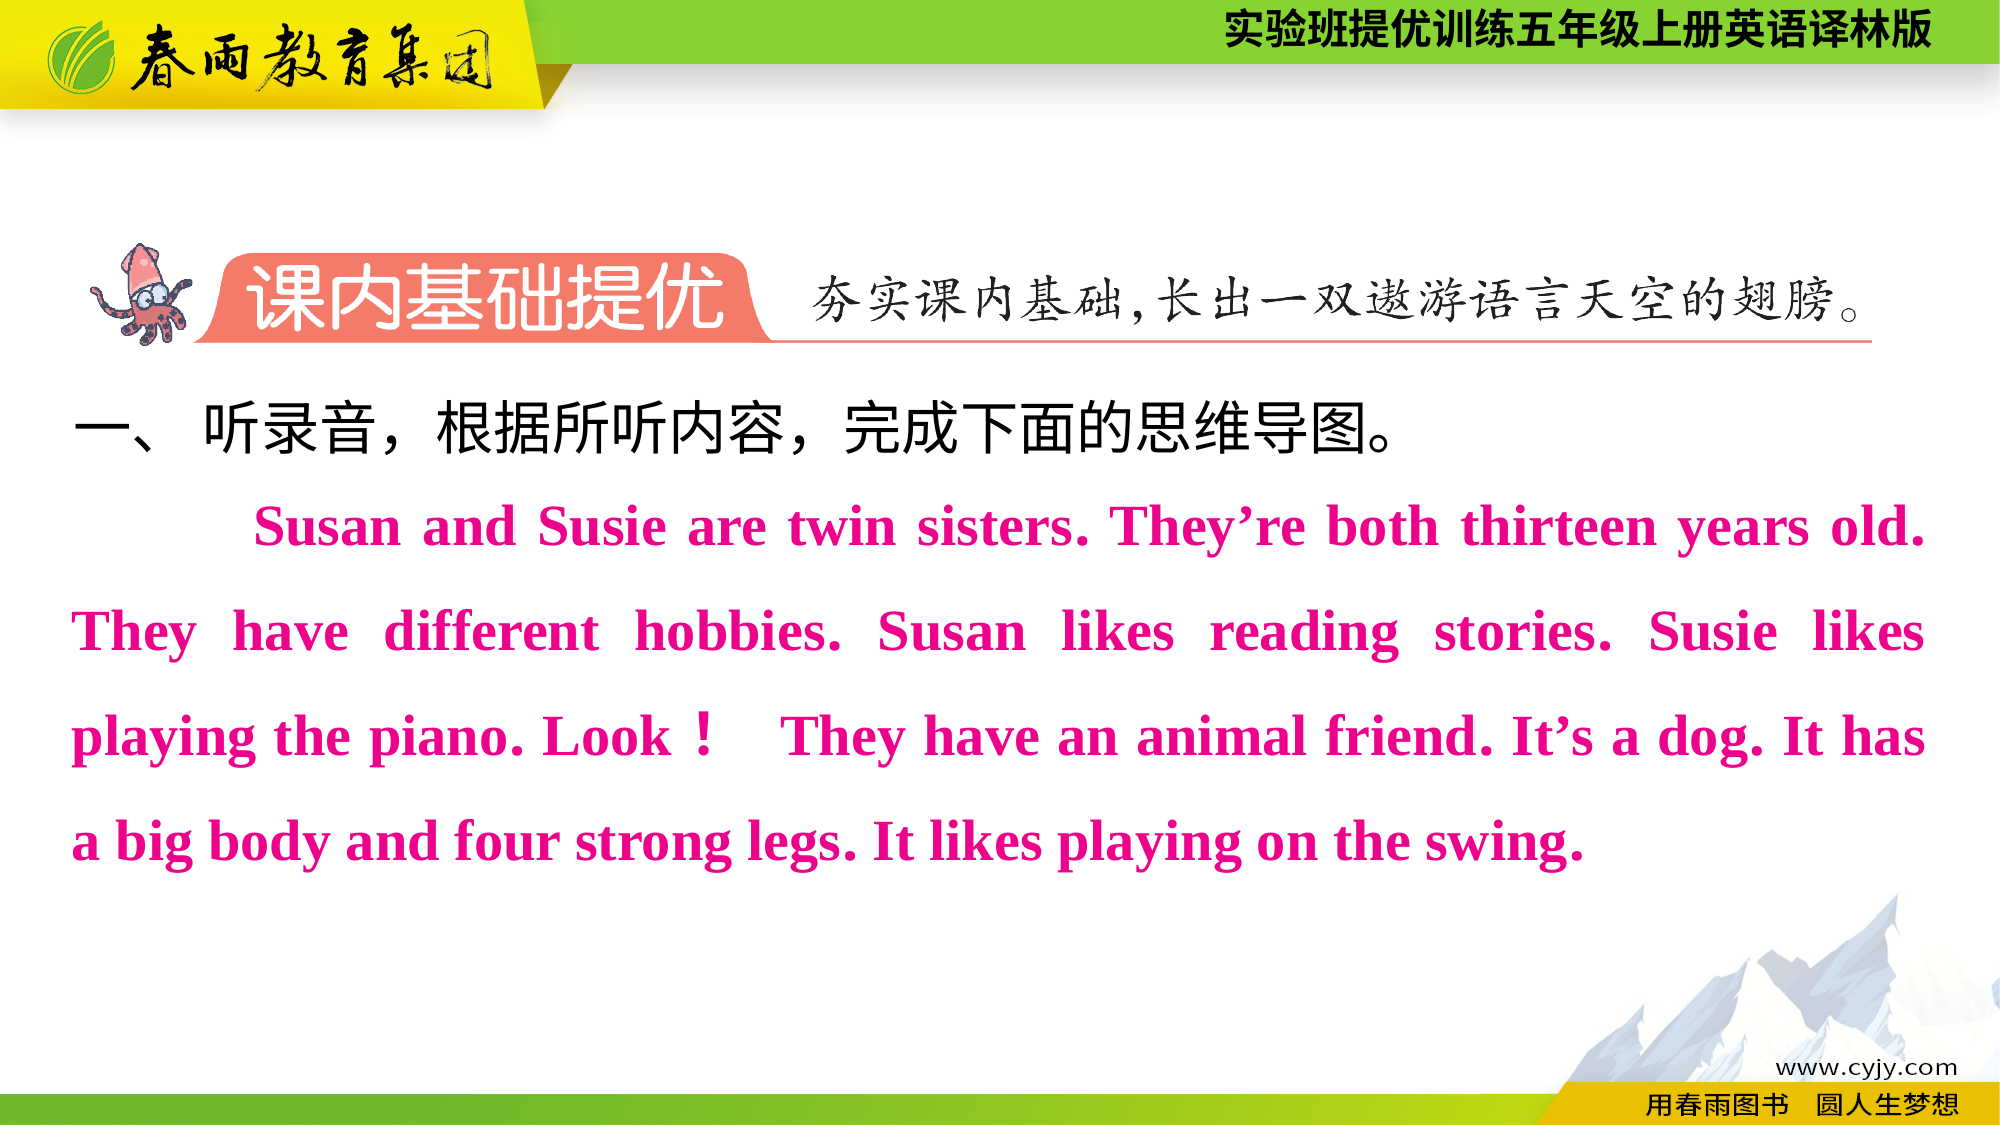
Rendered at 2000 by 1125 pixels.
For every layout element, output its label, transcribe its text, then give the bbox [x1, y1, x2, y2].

text_box Susan and Susie are twin sisters. They’re both thirteen years old. They have different hobbies. Susan likes reading stories. Susie likes playing the piano. Look！ They have an animal friend. It’s a dog. It has a big body and four strong legs. It likes playing on the swing. [56, 444, 1941, 880]
text_box 一、 听录音，根据所听内容，完成下面的思维导图。 [58, 348, 1943, 469]
picture [0, 0, 2000, 1125]
